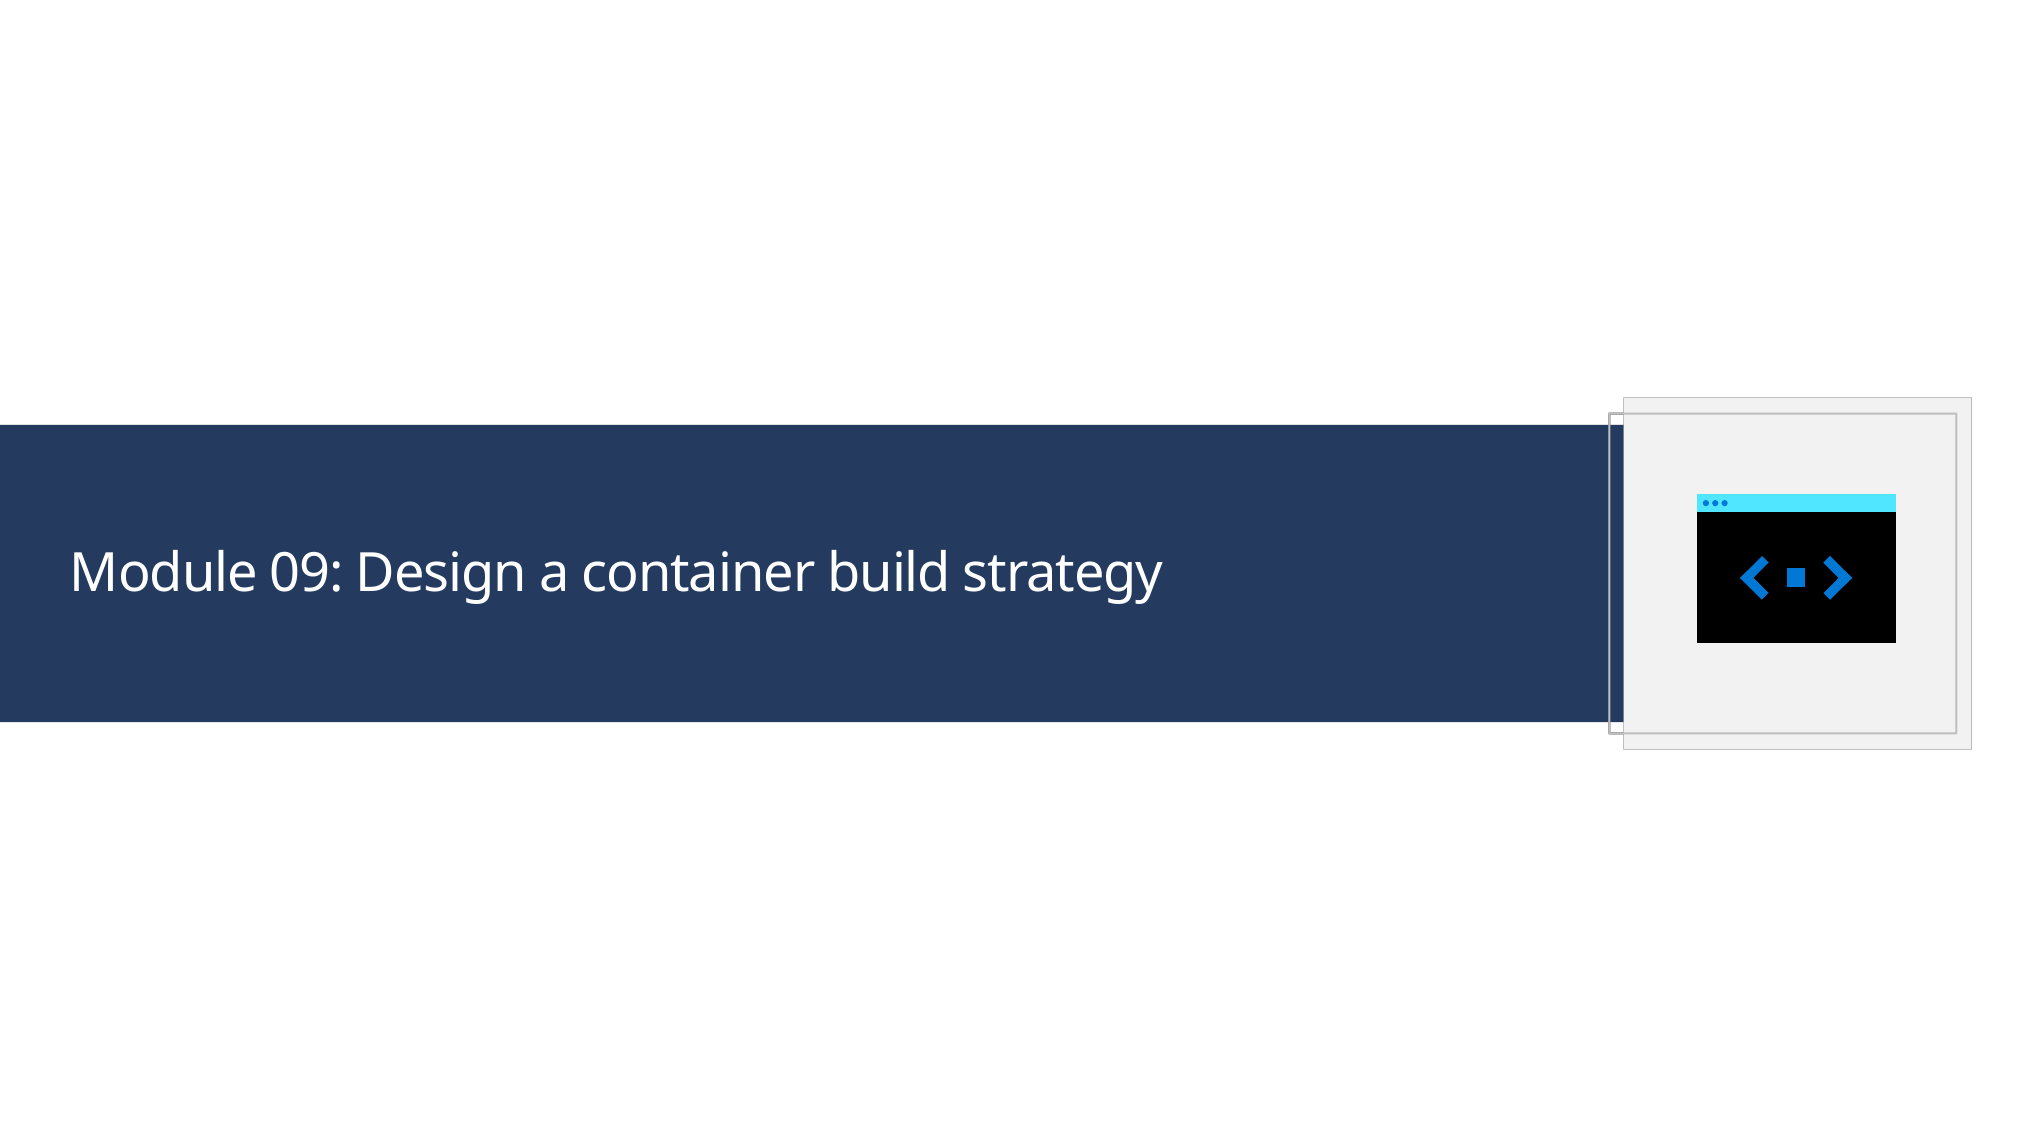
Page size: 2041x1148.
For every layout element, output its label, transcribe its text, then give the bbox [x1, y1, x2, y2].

title Module 09: Design a container build strategy [70, 544, 1558, 604]
picture [0, 0, 2041, 1148]
